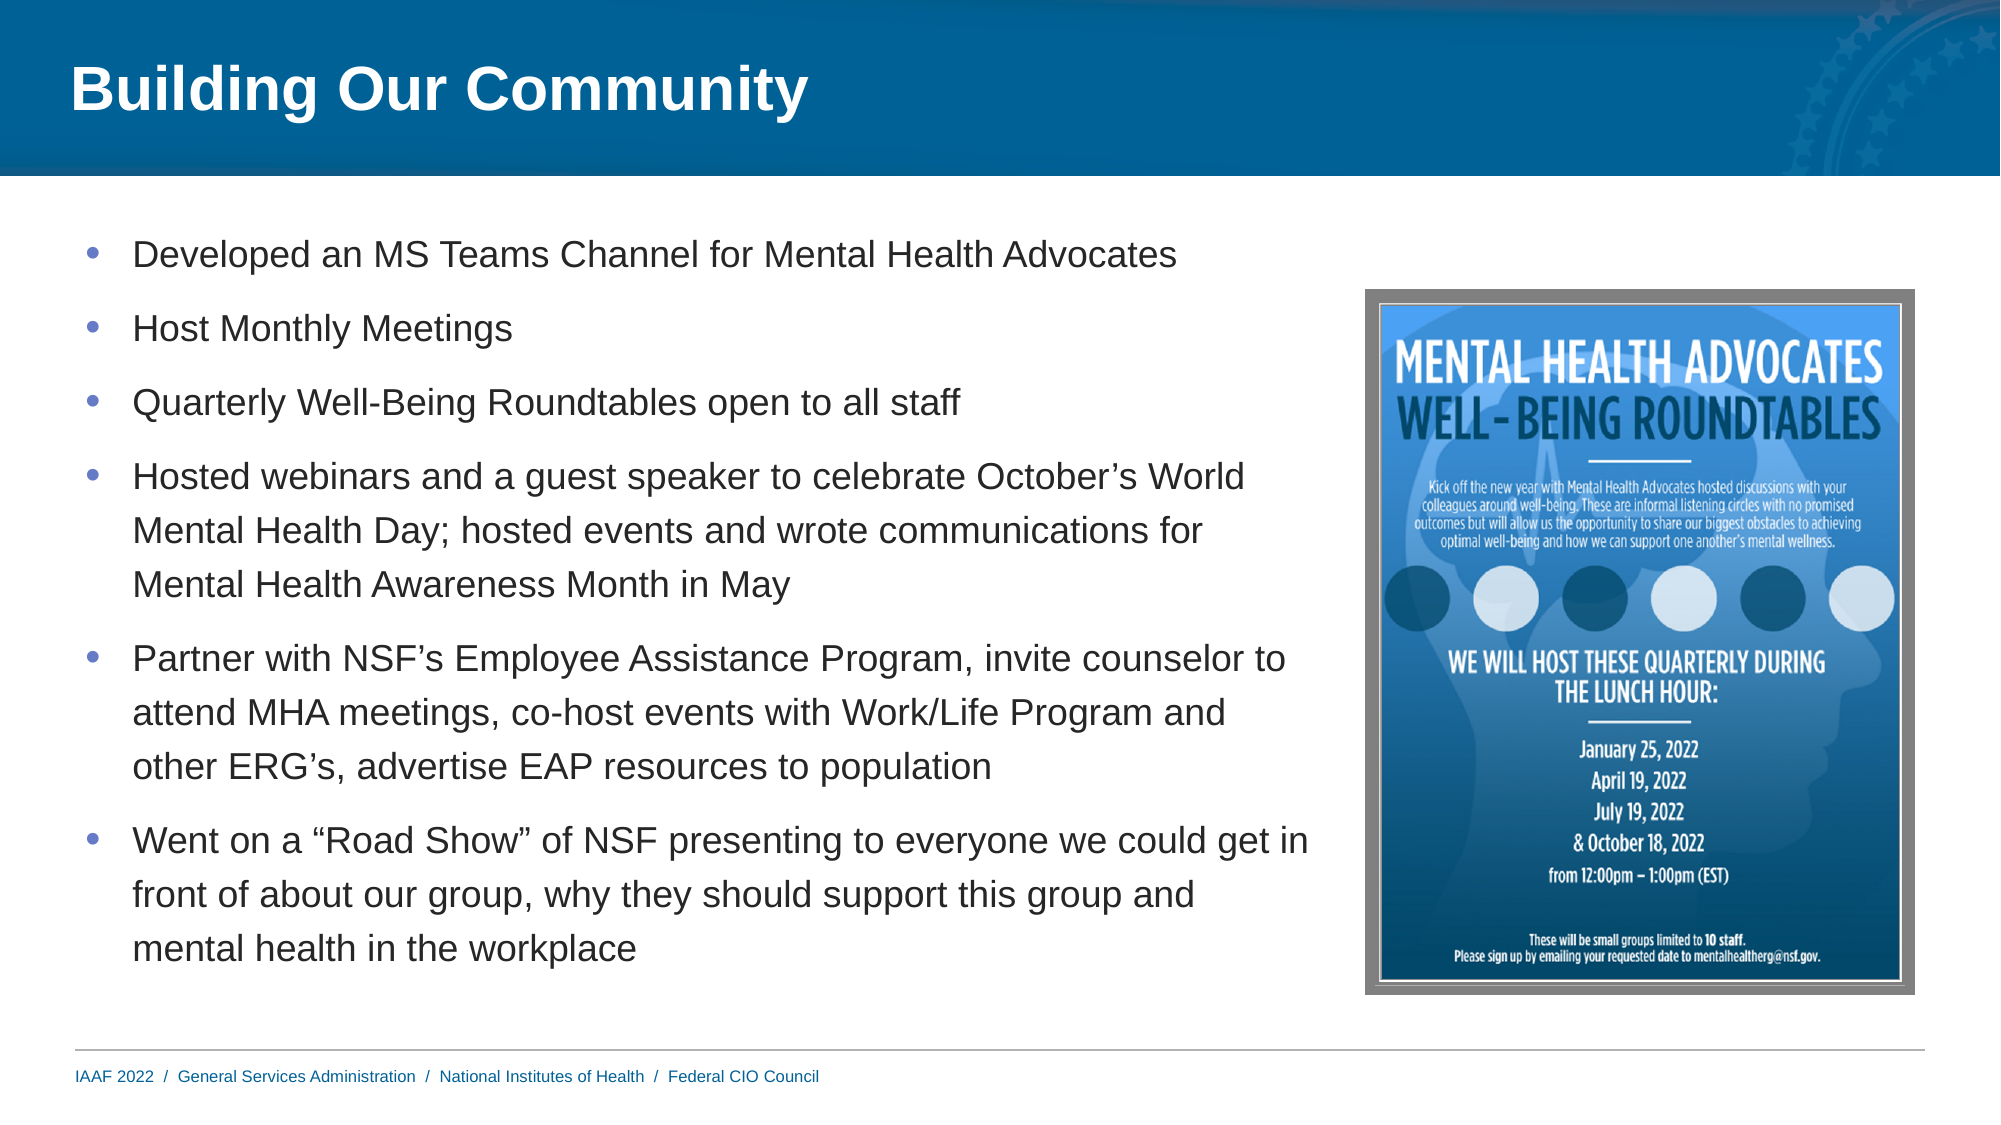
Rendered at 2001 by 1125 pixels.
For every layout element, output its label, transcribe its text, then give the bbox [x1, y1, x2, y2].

picture [0, 0, 2000, 176]
picture [1374, 298, 1906, 986]
title Building Our Community [70, 48, 1646, 140]
list Developed an MS Teams Channel for Mental Health Advocates Host Monthly Meetings Quarterly Well-Being Roundtables open to all staff Hosted webinars and a guest speaker to celebrate October’s World Mental Health Day; hosted events and wrote communications for Mental Health Awareness Month in May Partner with NSF’s Employee Assistance Program, invite counselor to attend MHA meetings, co-host events with Work/Life Program and other ERG’s, advertise EAP resources to population Went on a “Road Show” of NSF presenting to everyone we could get in front of about our group, why they should support this group and mental health in the workplace [70, 213, 1333, 1044]
picture [0, 168, 666, 176]
